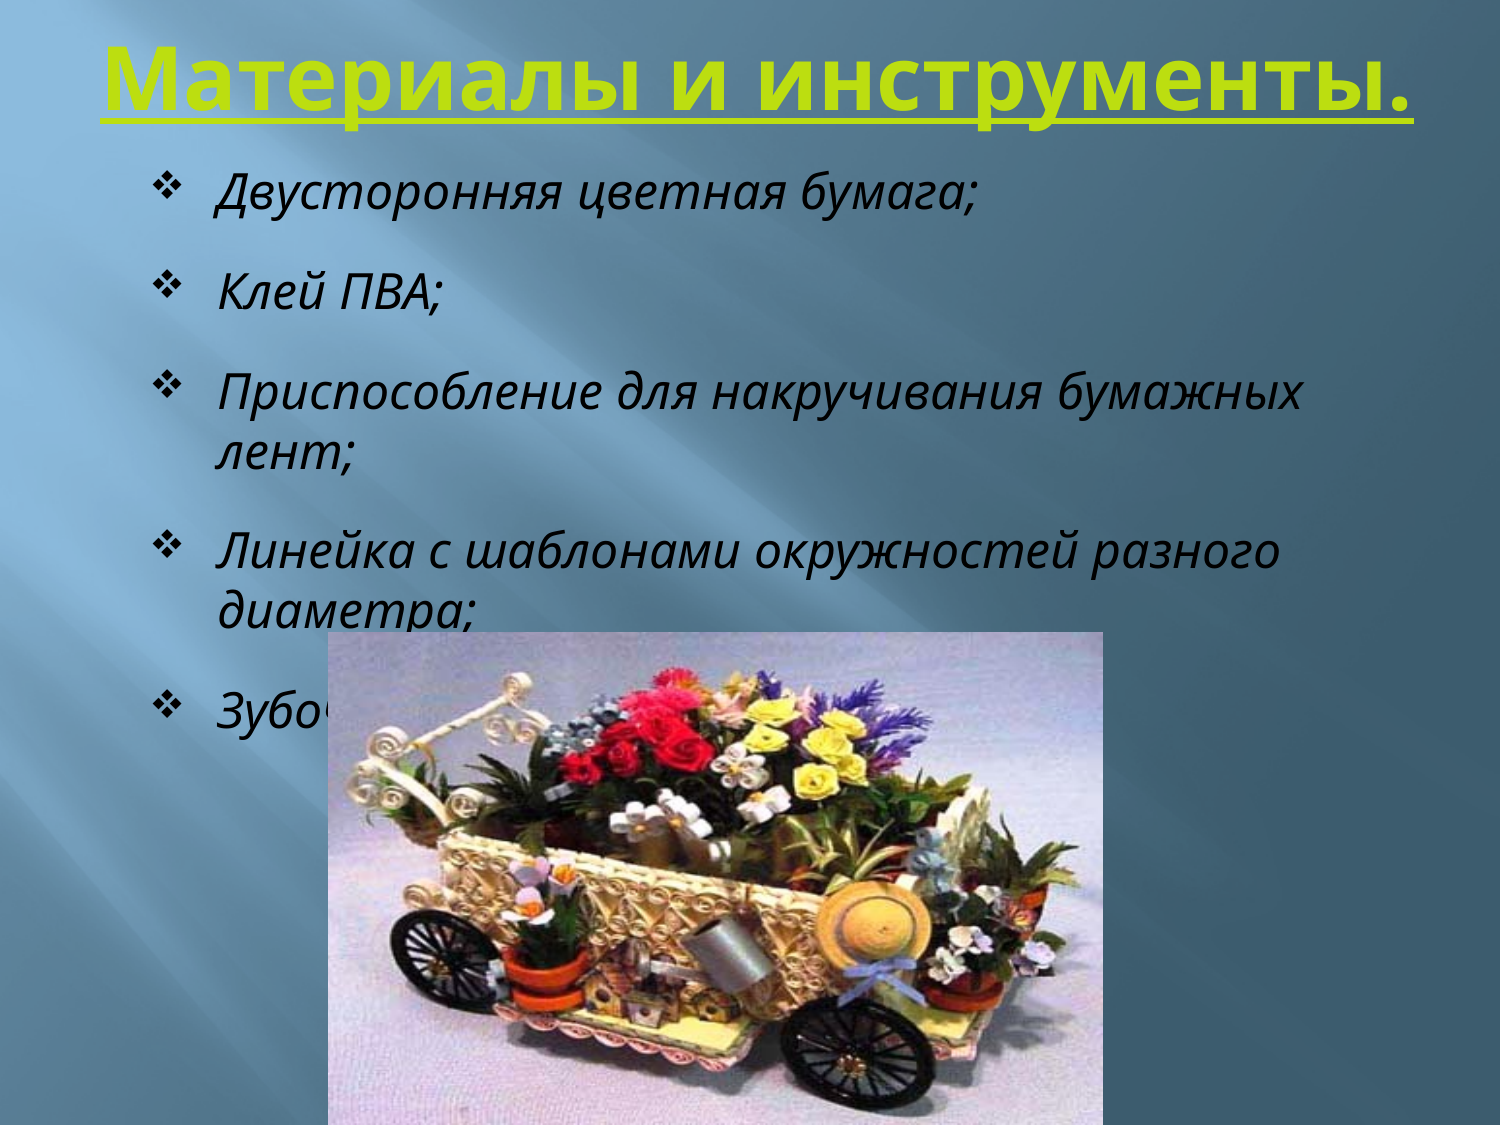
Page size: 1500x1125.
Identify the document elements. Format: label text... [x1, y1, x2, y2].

picture [327, 632, 1104, 1125]
title Материалы и инструменты. [82, 0, 1432, 151]
list Двусторонняя цветная бумага; Клей ПВА; Приспособление для накручивания бумажных лент; Линейка с шаблонами окружностей разного диаметра; Зубочистка (для нанесения клея). [82, 152, 1432, 622]
